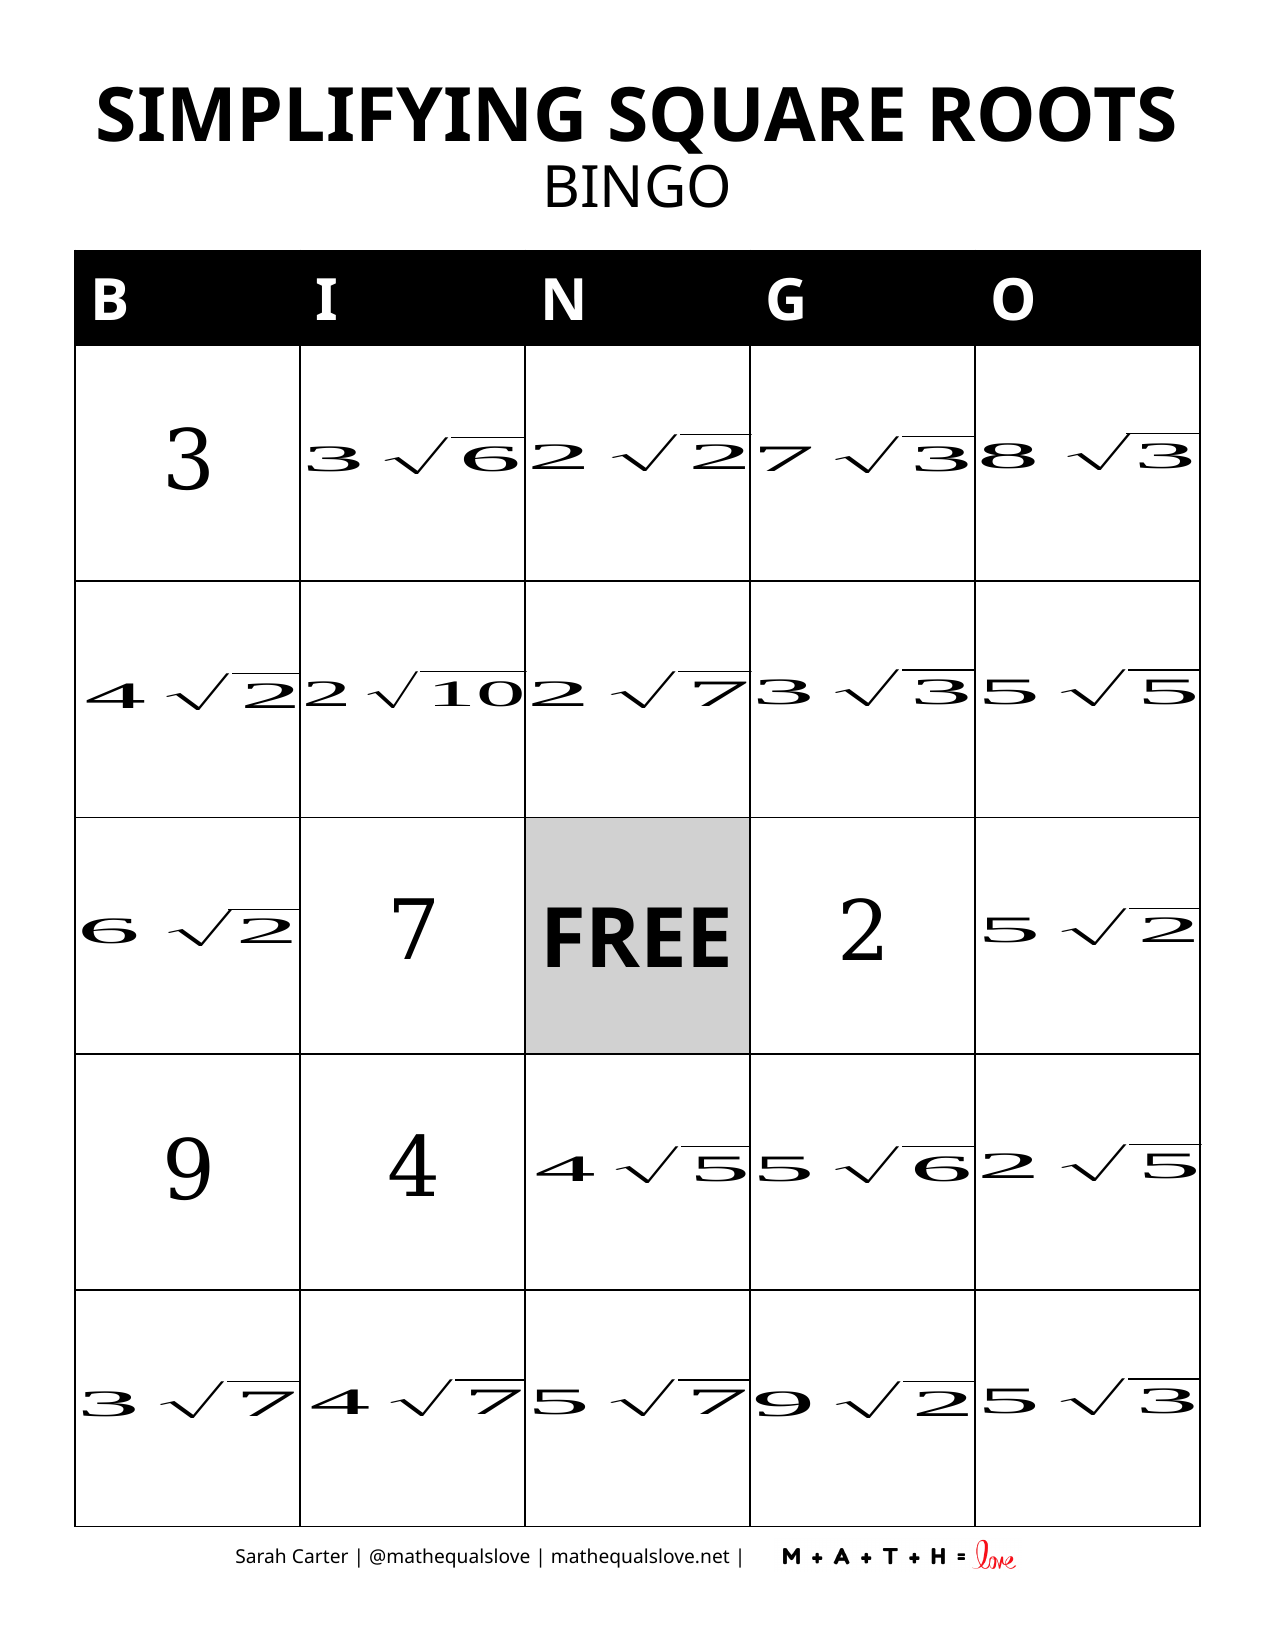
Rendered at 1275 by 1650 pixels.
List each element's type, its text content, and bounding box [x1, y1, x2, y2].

text_box BINGO [74, 165, 1200, 226]
table_cell [76, 1190, 299, 1289]
table_cell [976, 1055, 1199, 1289]
text_box 3 [75, 432, 303, 480]
table_cell [76, 582, 299, 817]
table_cell [976, 818, 1199, 1053]
table_cell [751, 346, 974, 580]
table_cell [526, 1291, 749, 1526]
table_cell [976, 346, 1199, 580]
table_cell [76, 1291, 299, 1526]
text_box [220, 1535, 1055, 1576]
table_cell [76, 1055, 299, 1142]
table_header G [751, 251, 974, 344]
table_header O [976, 251, 1199, 344]
table_cell [76, 480, 299, 580]
table_cell [301, 346, 524, 580]
table_cell [301, 950, 524, 1053]
text_box 2 [750, 903, 978, 951]
table_cell [751, 951, 974, 1053]
table_cell [526, 346, 749, 580]
table_cell [751, 582, 974, 817]
table_cell [301, 1055, 524, 1139]
table_header I [301, 251, 524, 344]
table_cell [301, 1187, 524, 1289]
table_header B [76, 251, 299, 344]
table_cell [76, 818, 299, 1053]
text_box SIMPLIFYING SQUARE ROOTS [74, 59, 1200, 165]
table_cell [526, 582, 749, 817]
text_box 9 [75, 1142, 303, 1190]
table_cell [76, 346, 299, 432]
text_box 4 [300, 1139, 528, 1187]
table_cell FREE [526, 818, 749, 1053]
text_box 7 [300, 902, 528, 950]
table_cell [526, 1055, 749, 1289]
table_cell [301, 582, 524, 817]
table_cell [301, 818, 524, 902]
table_cell [976, 1291, 1199, 1526]
table_cell [976, 582, 1199, 817]
table_cell [751, 1055, 974, 1289]
table_cell [301, 1291, 524, 1526]
table_cell [751, 818, 974, 903]
table_header N [526, 251, 749, 344]
table_cell [751, 1291, 974, 1526]
